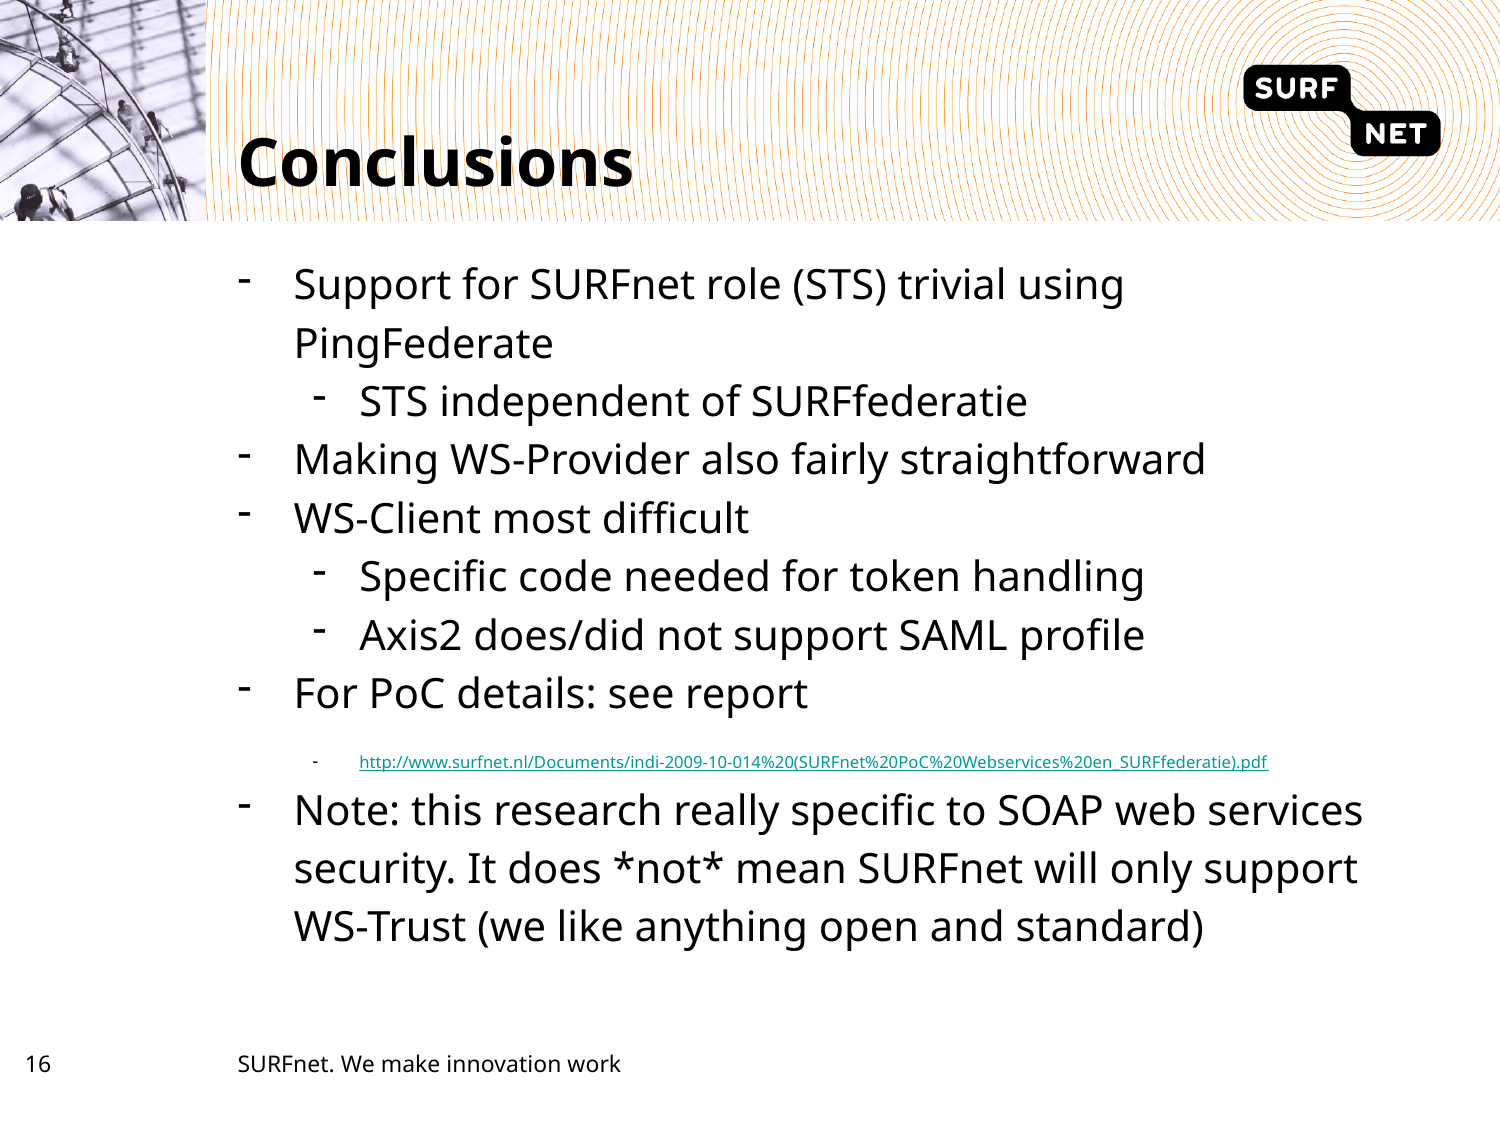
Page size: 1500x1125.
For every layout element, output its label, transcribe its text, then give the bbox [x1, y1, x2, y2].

slide_number 15 [24, 1049, 201, 1125]
list Support for SURFnet role (STS) trivial using PingFederate STS independent of SURFfederatie Making WS-Provider also fairly straightforward WS-Client most difficult Specific code needed for token handling Axis2 does/did not support SAML profile For PoC details: see report http://www.surfnet.nl/Documents/indi-2009-10-014%20(SURFnet%20PoC%20Webservices%20en_SURFfederatie).pdf Note: this research really specific to SOAP web services security. It does *not* mean SURFnet will only support WS-Trust (we like anything open and standard) [237, 249, 1388, 1001]
footer SURFnet. We make innovation work [237, 1049, 1388, 1125]
title Conclusions [237, 24, 1176, 201]
picture [0, 0, 1500, 221]
